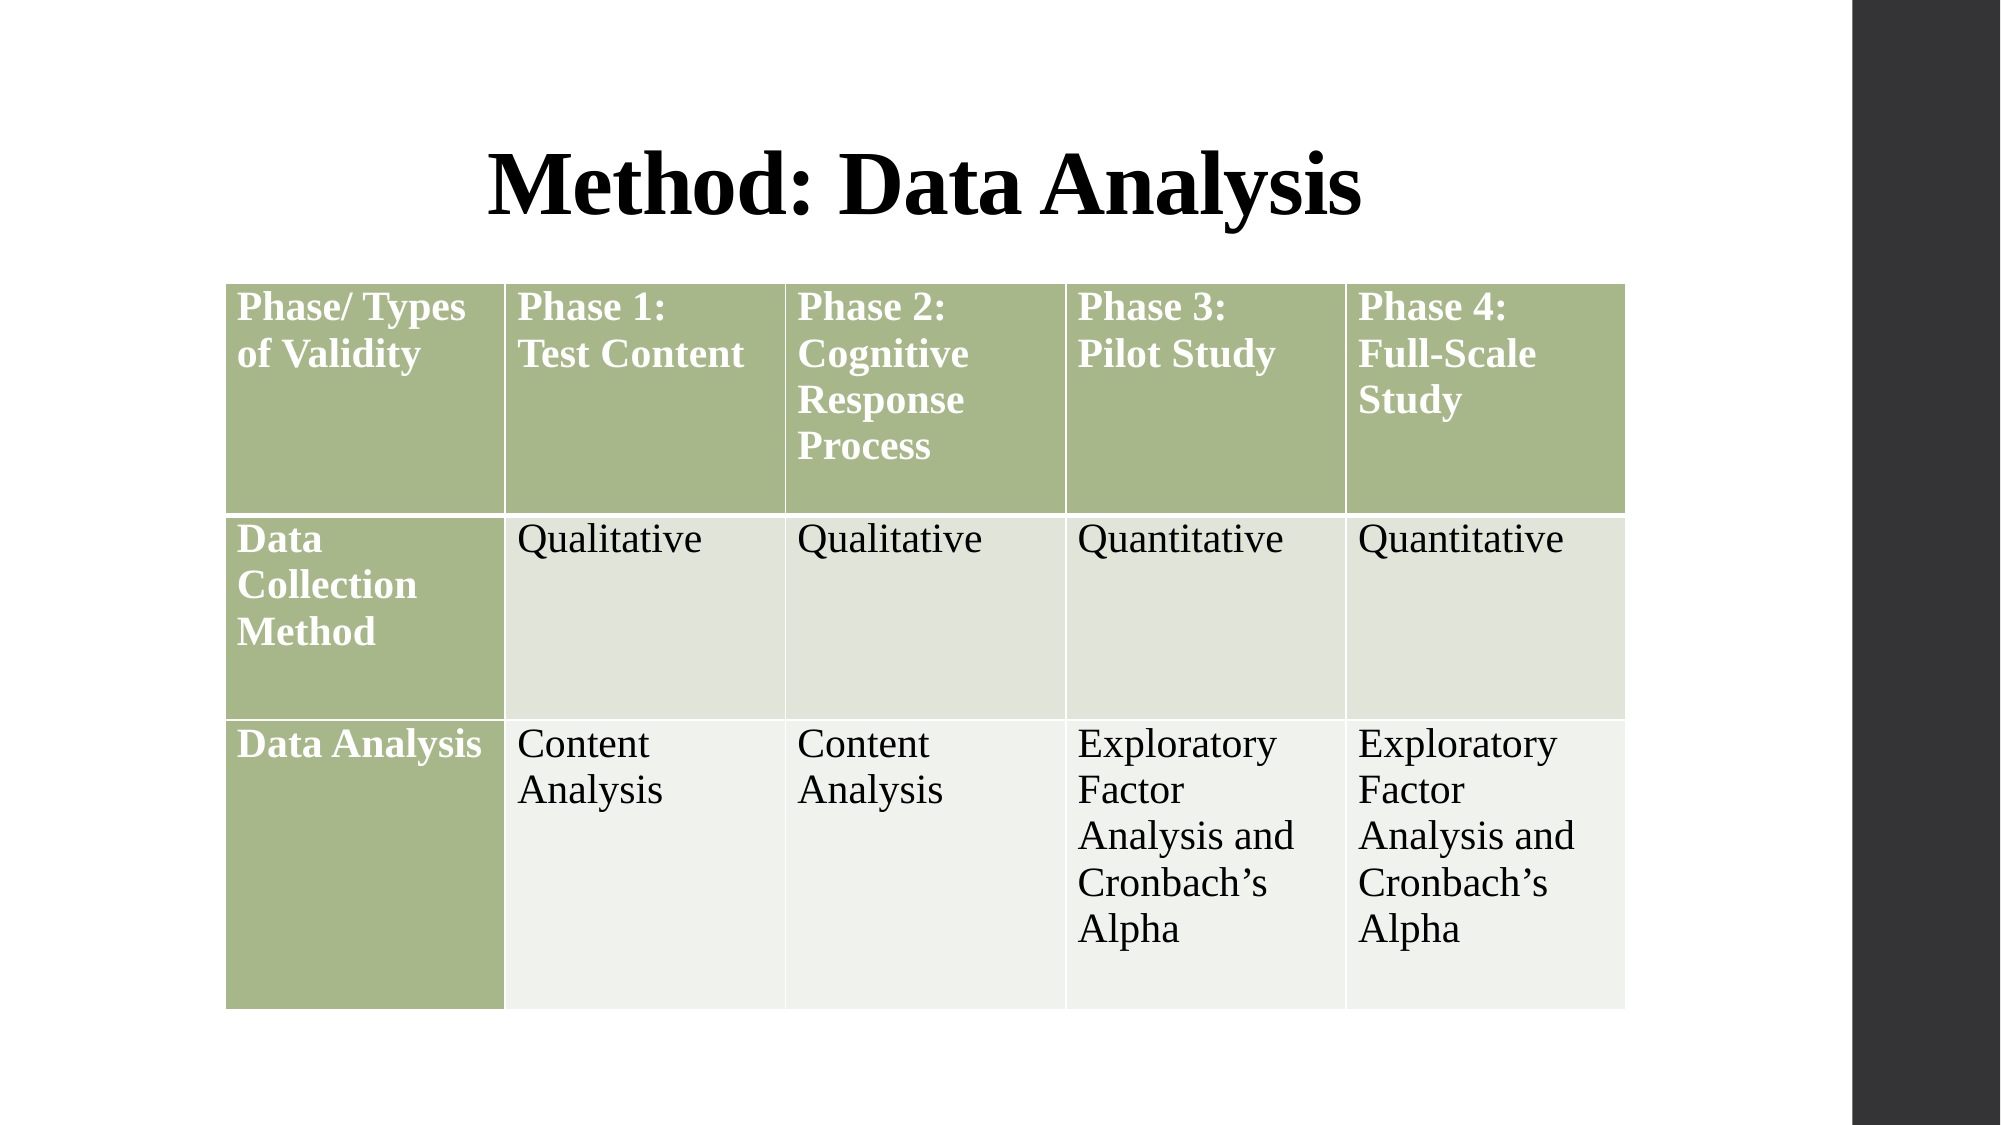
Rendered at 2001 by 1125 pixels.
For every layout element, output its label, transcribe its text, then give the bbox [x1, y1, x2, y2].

table_cell Qualitative [786, 518, 1065, 719]
table_cell Exploratory Factor Analysis and Cronbach’s Alpha [1347, 721, 1625, 1009]
table_header Phase 2: Cognitive Response Process [786, 284, 1065, 513]
table_cell Exploratory Factor Analysis and Cronbach’s Alpha [1067, 721, 1345, 1009]
table_header Phase 4: Full-Scale Study [1347, 284, 1625, 513]
table_header Phase 3: Pilot Study [1067, 284, 1345, 513]
table_cell Content Analysis [506, 721, 785, 1009]
table_cell Quantitative [1347, 518, 1625, 719]
table_cell Content Analysis [786, 721, 1065, 1009]
table_cell Data Analysis [226, 721, 504, 1009]
table_cell Data Collection Method [226, 518, 504, 719]
table_header Phase 1: Test Content [506, 284, 785, 513]
table_header Phase/ Types of Validity [226, 284, 504, 513]
table_cell Qualitative [506, 518, 785, 719]
table_cell Quantitative [1067, 518, 1345, 719]
title Method: Data Analysis [225, 23, 1627, 242]
